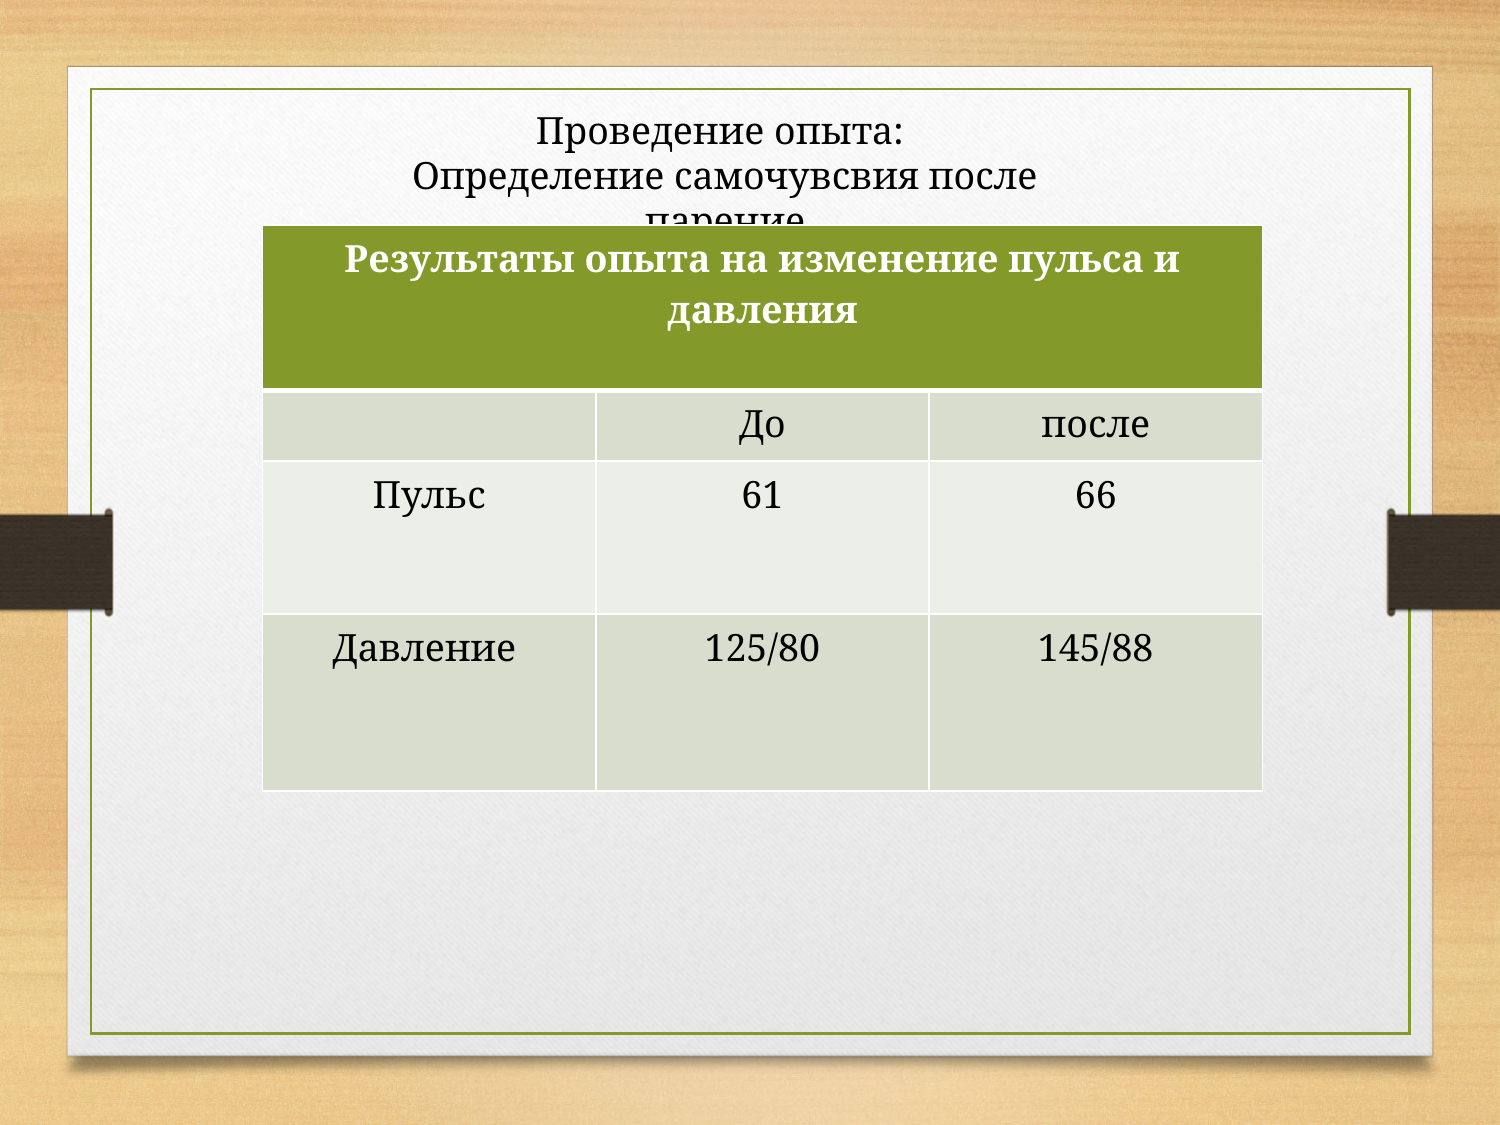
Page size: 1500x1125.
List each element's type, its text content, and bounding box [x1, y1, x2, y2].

table_cell [263, 393, 595, 460]
table_cell после [930, 393, 1262, 460]
table_cell 66 [930, 462, 1262, 613]
table_cell 125/80 [597, 615, 928, 790]
table_cell До [597, 393, 928, 460]
table_cell 61 [597, 462, 928, 613]
picture [0, 0, 1500, 1125]
text_box Проведение опыта: Определение самочувсвия после парение [349, 99, 1100, 224]
table_cell Давление [263, 615, 595, 790]
table_cell Пульс [263, 462, 595, 613]
table_cell 145/88 [930, 615, 1262, 790]
table_header Результаты опыта на изменение пульса и давления [263, 226, 1262, 388]
